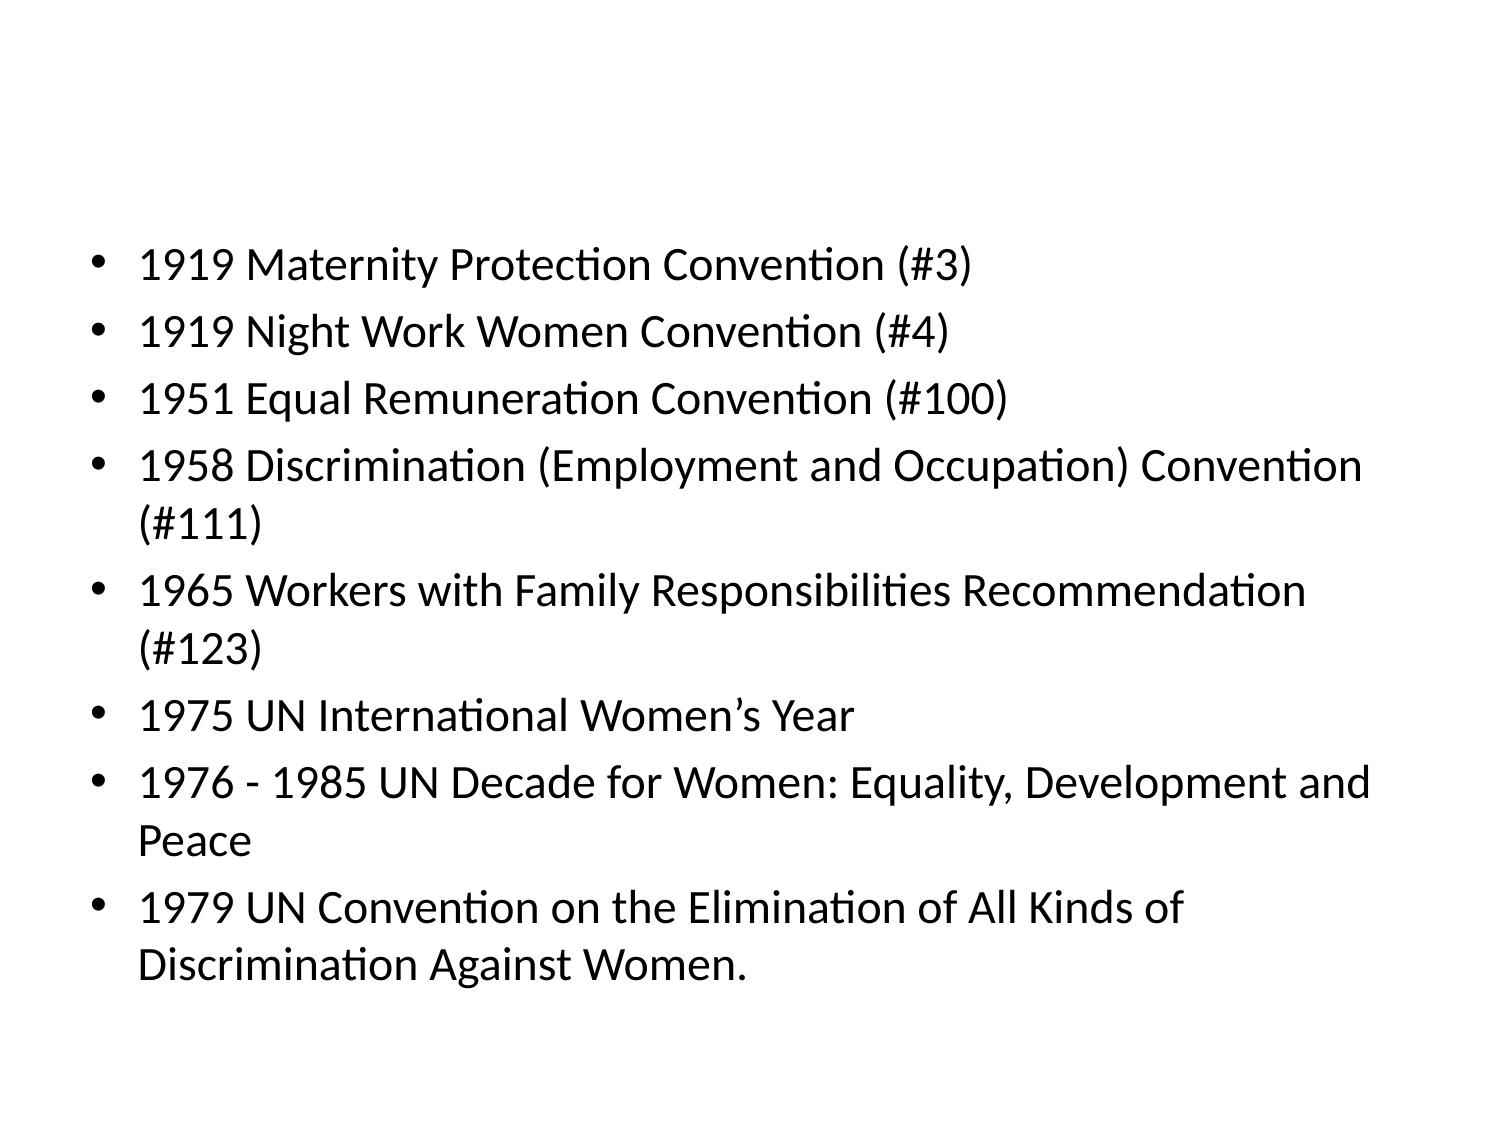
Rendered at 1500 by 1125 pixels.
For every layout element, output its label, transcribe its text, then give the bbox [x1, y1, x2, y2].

list 1919 Maternity Protection Convention (#3) 1919 Night Work Women Convention (#4) 1951 Equal Remuneration Convention (#100) 1958 Discrimination (Employment and Occupation) Convention (#111) 1965 Workers with Family Responsibilities Recommendation (#123) 1975 UN International Women’s Year 1976 - 1985 UN Decade for Women: Equality, Development and Peace 1979 UN Convention on the Elimination of All Kinds of Discrimination Against Women. [75, 224, 1425, 1005]
